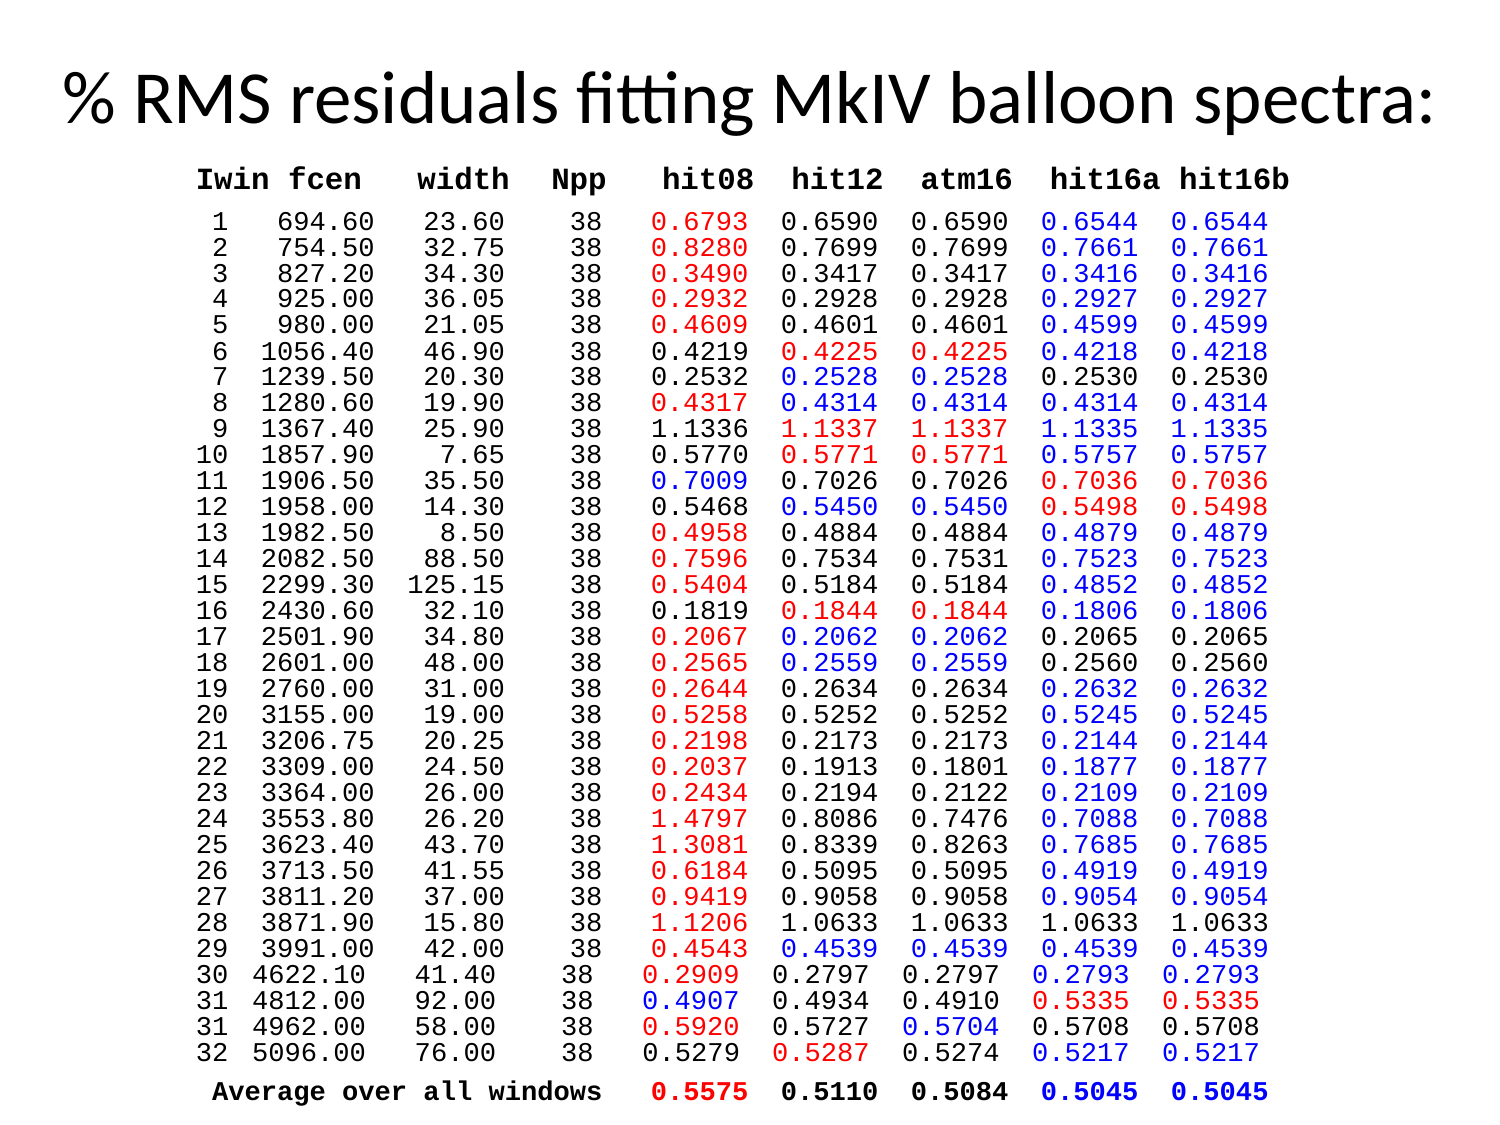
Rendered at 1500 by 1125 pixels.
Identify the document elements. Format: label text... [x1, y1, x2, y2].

title % RMS residuals fitting MkIV balloon spectra: [26, 21, 1475, 165]
text_box Iwin fcen width Npp hit08 hit12 atm16 hit16a hit16b 1 694.60 23.60 38 0.6793 0.6590 0.6590 0.6544 0.6544 2 754.50 32.75 38 0.8280 0.7699 0.7699 0.7661 0.7661 3 827.20 34.30 38 0.3490 0.3417 0.3417 0.3416 0.3416 4 925.00 36.05 38 0.2932 0.2928 0.2928 0.2927 0.2927 5 980.00 21.05 38 0.4609 0.4601 0.4601 0.4599 0.4599 6 1056.40 46.90 38 0.4219 0.4225 0.4225 0.4218 0.4218 7 1239.50 20.30 38 0.2532 0.2528 0.2528 0.2530 0.2530 8 1280.60 19.90 38 0.4317 0.4314 0.4314 0.4314 0.4314 9 1367.40 25.90 38 1.1336 1.1337 1.1337 1.1335 1.1335 10 1857.90 7.65 38 0.5770 0.5771 0.5771 0.5757 0.5757 11 1906.50 35.50 38 0.7009 0.7026 0.7026 0.7036 0.7036 12 1958.00 14.30 38 0.5468 0.5450 0.5450 0.5498 0.5498 13 1982.50 8.50 38 0.4958 0.4884 0.4884 0.4879 0.4879 14 2082.50 88.50 38 0.7596 0.7534 0.7531 0.7523 0.7523 15 2299.30 125.15 38 0.5404 0.5184 0.5184 0.4852 0.4852 16 2430.60 32.10 38 0.1819 0.1844 0.1844 0.1806 0.1806 17 2501.90 34.80 38 0.2067 0.2062 0.2062 0.2065 0.2065 18 2601.00 48.00 38 0.2565 0.2559 0.2559 0.2560 0.2560 19 2760.00 31.00 38 0.2644 0.2634 0.2634 0.2632 0.2632 20 3155.00 19.00 38 0.5258 0.5252 0.5252 0.5245 0.5245 21 3206.75 20.25 38 0.2198 0.2173 0.2173 0.2144 0.2144 22 3309.00 24.50 38 0.2037 0.1913 0.1801 0.1877 0.1877 23 3364.00 26.00 38 0.2434 0.2194 0.2122 0.2109 0.2109 24 3553.80 26.20 38 1.4797 0.8086 0.7476 0.7088 0.7088 25 3623.40 43.70 38 1.3081 0.8339 0.8263 0.7685 0.7685 26 3713.50 41.55 38 0.6184 0.5095 0.5095 0.4919 0.4919 27 3811.20 37.00 38 0.9419 0.9058 0.9058 0.9054 0.9054 28 3871.90 15.80 38 1.1206 1.0633 1.0633 1.0633 1.0633 29 3991.00 42.00 38 0.4543 0.4539 0.4539 0.4539 0.4539 4622.10 41.40 38 0.2909 0.2797 0.2797 0.2793 0.2793 4812.00 92.00 38 0.4907 0.4934 0.4910 0.5335 0.5335 4962.00 58.00 38 0.5920 0.5727 0.5704 0.5708 0.5708 5096.00 76.00 38 0.5279 0.5287 0.5274 0.5217 0.5217 Average over all windows 0.5575 0.5110 0.5084 0.5045 0.5045 [181, 165, 1307, 1113]
